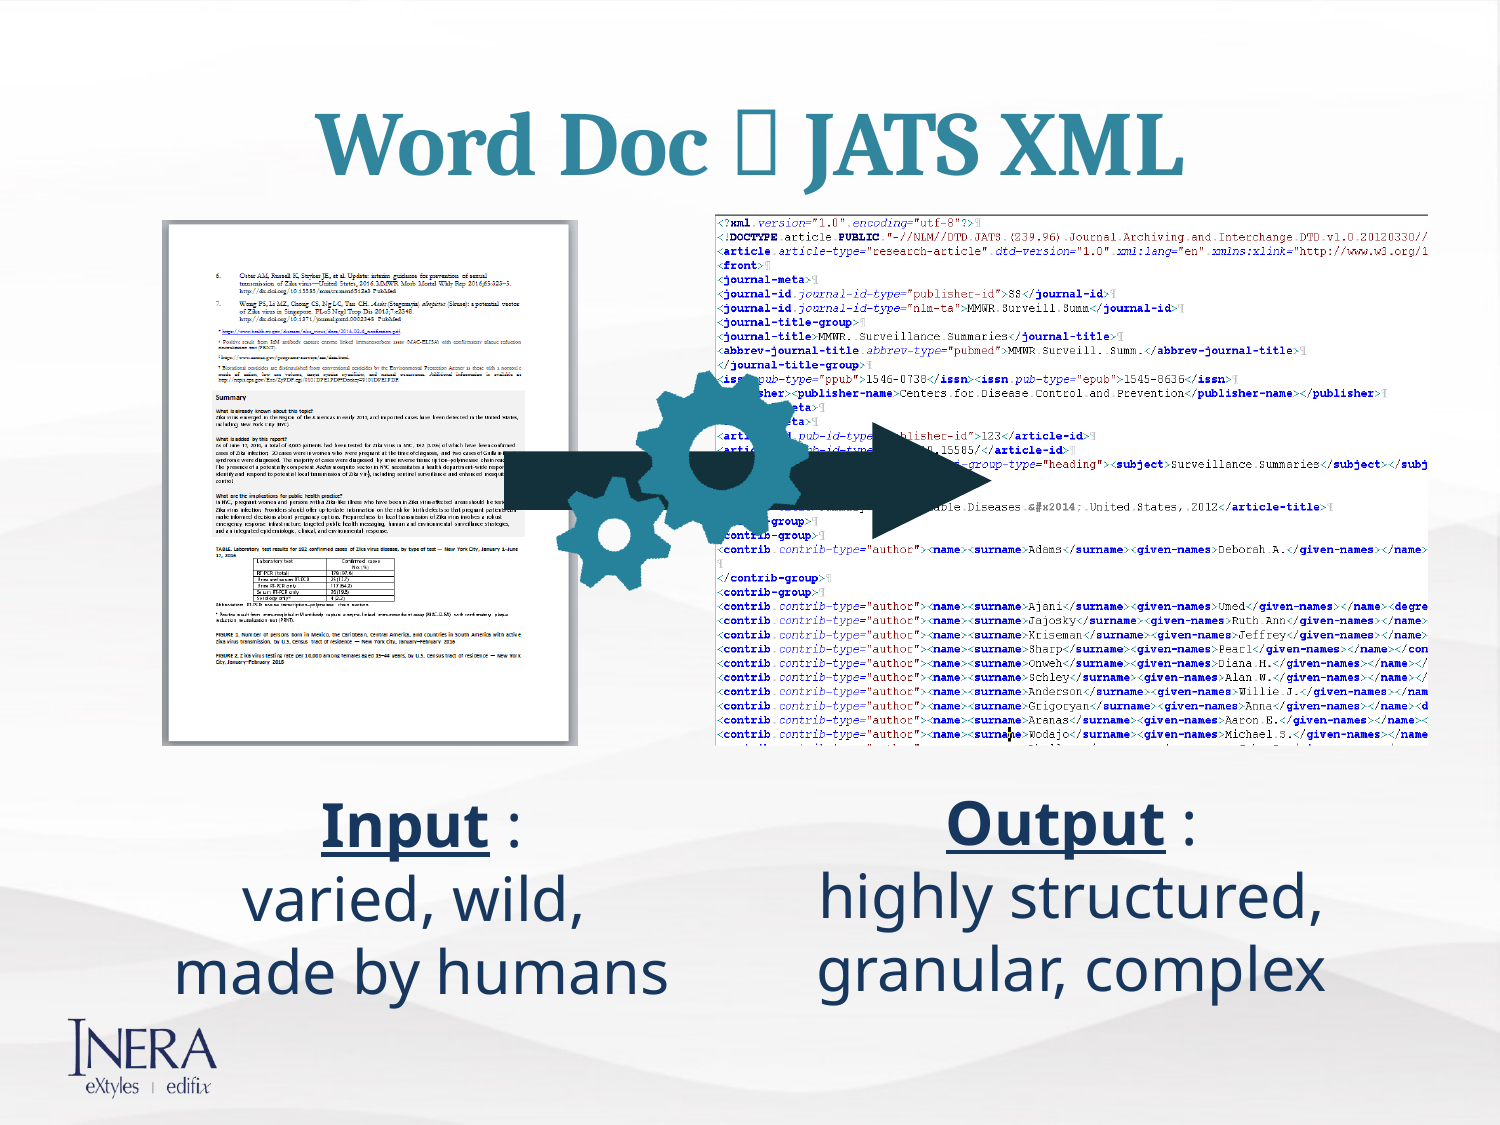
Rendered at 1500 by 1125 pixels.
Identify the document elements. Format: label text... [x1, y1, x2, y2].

title Word Doc  JATS XML [75, 45, 1425, 233]
picture [0, 0, 1500, 1125]
text_box Output : highly structured, granular, complex [777, 776, 1366, 1014]
list Input : varied, wild, made by humans [128, 779, 716, 1017]
